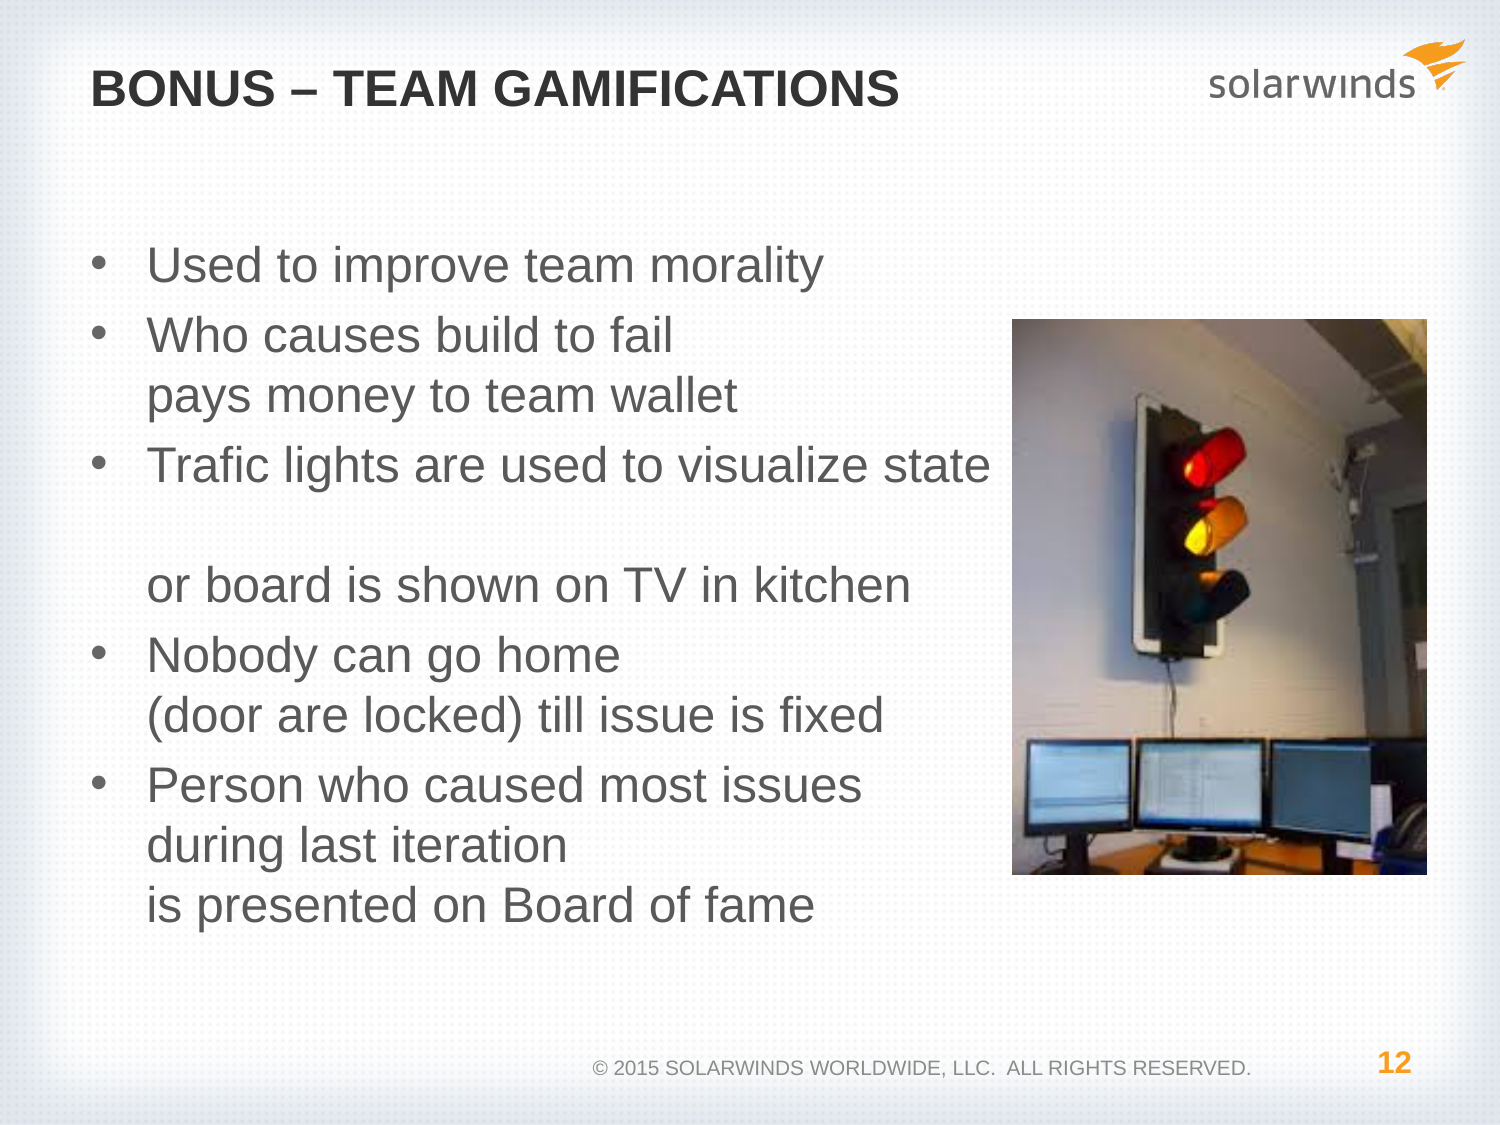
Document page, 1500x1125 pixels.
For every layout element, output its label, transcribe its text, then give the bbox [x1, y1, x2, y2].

slide_number 12 [1348, 1031, 1441, 1092]
footer © 2015 SOLARWINDS WORLDWIDE, LLC. ALL RIGHTS RESERVED. [528, 1042, 1316, 1092]
title Bonus – Team gamifications [75, 47, 1164, 125]
picture [0, 0, 1500, 1125]
list Used to improve team morality Who causes build to fail pays money to team wallet Trafic lights are used to visualize state or board is shown on TV in kitchen Nobody can go home (door are locked) till issue is fixed Person who caused most issues during last iteration is presented on Board of fame [75, 224, 1012, 1005]
